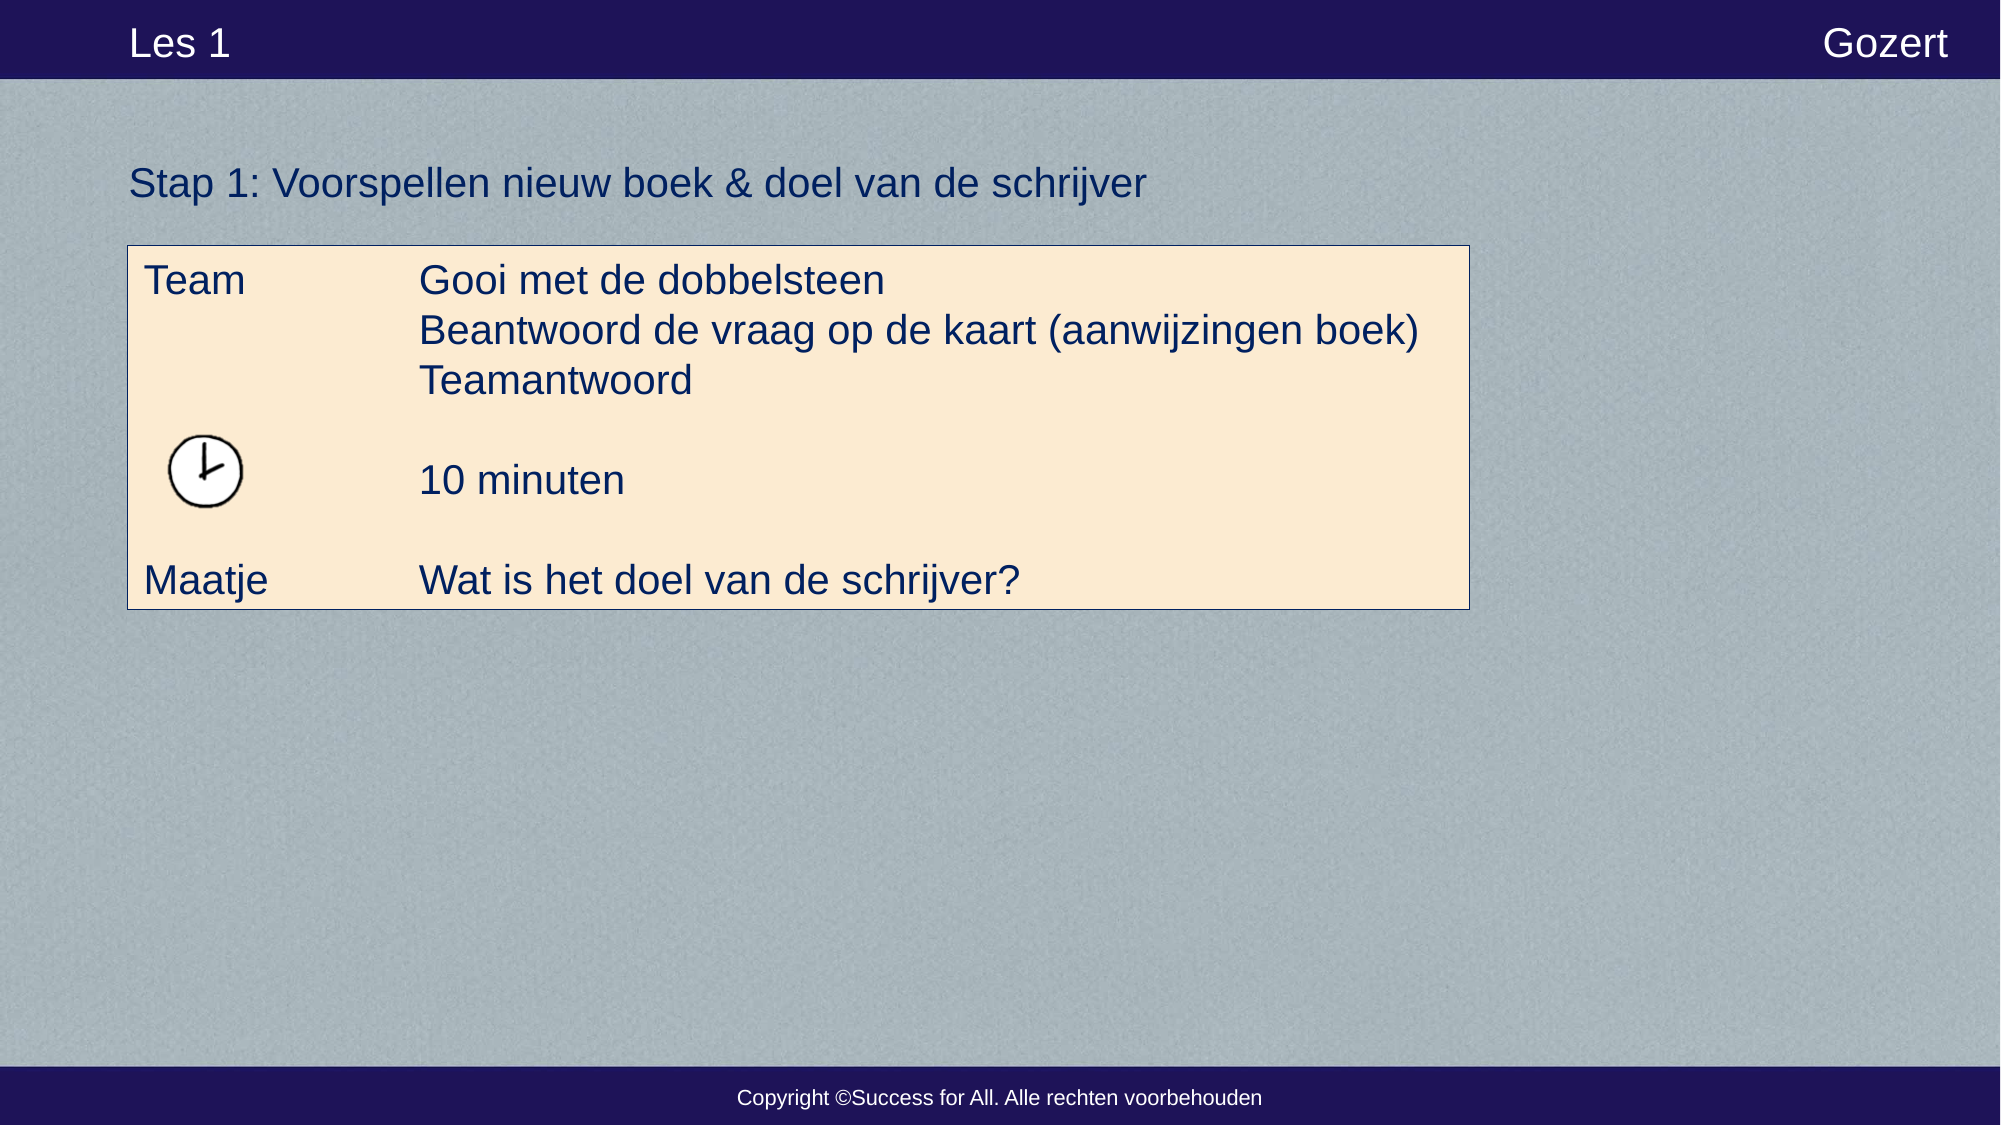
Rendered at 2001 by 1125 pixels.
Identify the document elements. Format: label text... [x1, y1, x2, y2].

text_box Gozert [786, 8, 1963, 123]
text_box Copyright ©Success for All. Alle rechten voorbehouden [0, 1076, 2000, 1125]
text_box Les 1 [114, 8, 354, 73]
text_box Stap 1: Voorspellen nieuw boek & doel van de schrijver [113, 148, 1635, 214]
text_box Team Gooi met de dobbelsteen Beantwoord de vraag op de kaart (aanwijzingen boek) Teamantwoord 10 minuten Maatje Wat is het doel van de schrijver? [127, 245, 1470, 610]
picture [0, 0, 2001, 1125]
